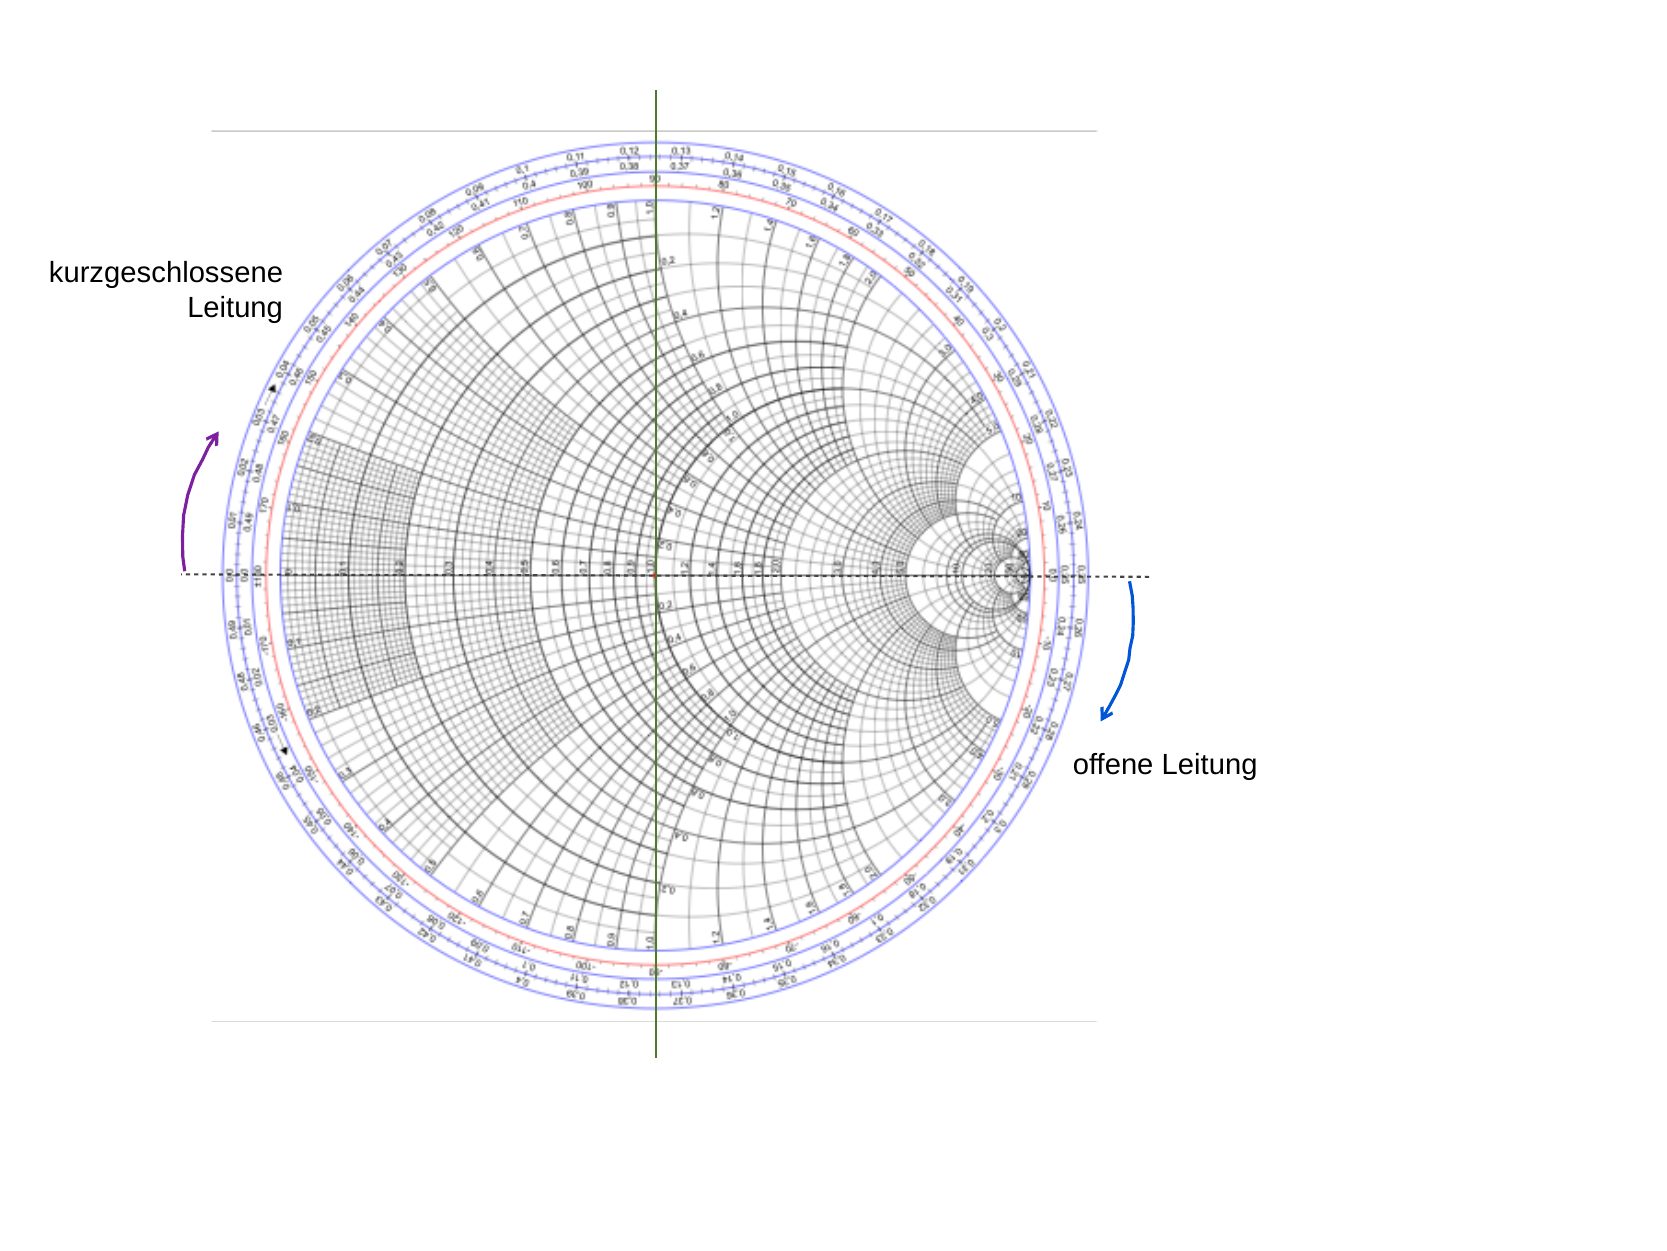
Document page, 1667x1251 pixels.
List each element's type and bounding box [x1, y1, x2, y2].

text_box [26, 89, 1286, 1058]
